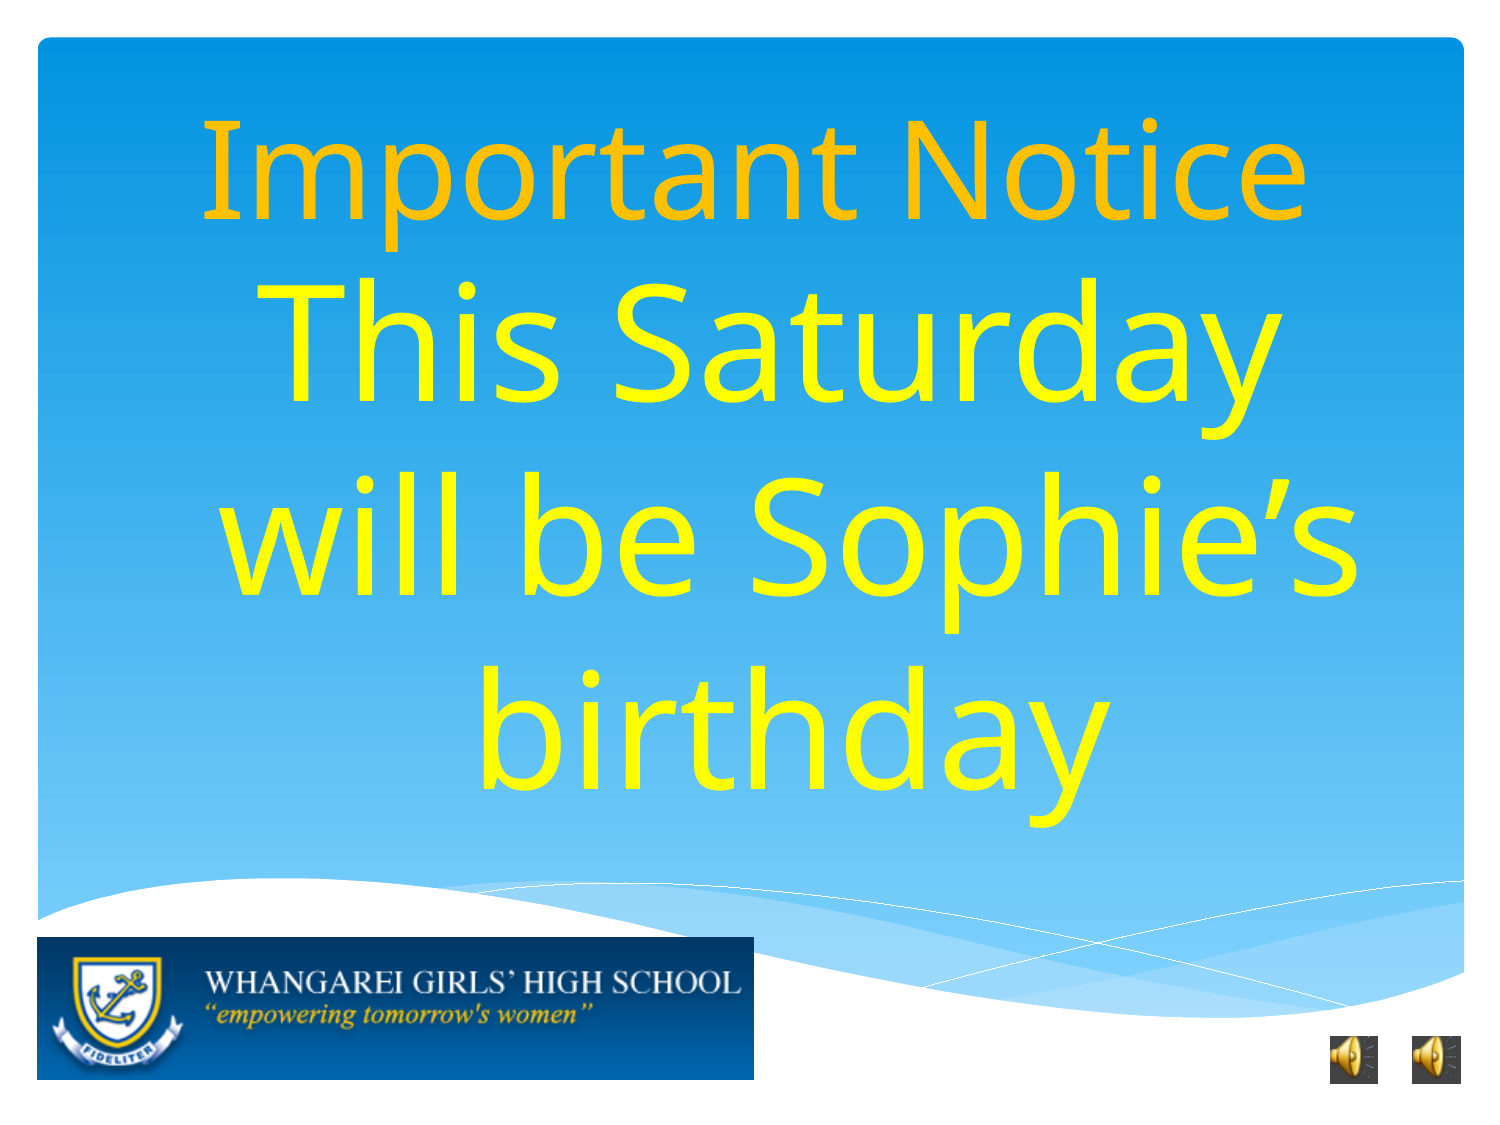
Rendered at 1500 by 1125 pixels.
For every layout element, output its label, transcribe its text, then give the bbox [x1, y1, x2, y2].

picture [37, 937, 754, 1080]
text_box Important Notice [149, 37, 1362, 255]
picture [1411, 1034, 1462, 1086]
text_box This Saturday will be Sophie’s birthday [149, 231, 1391, 963]
picture [1328, 1034, 1380, 1086]
